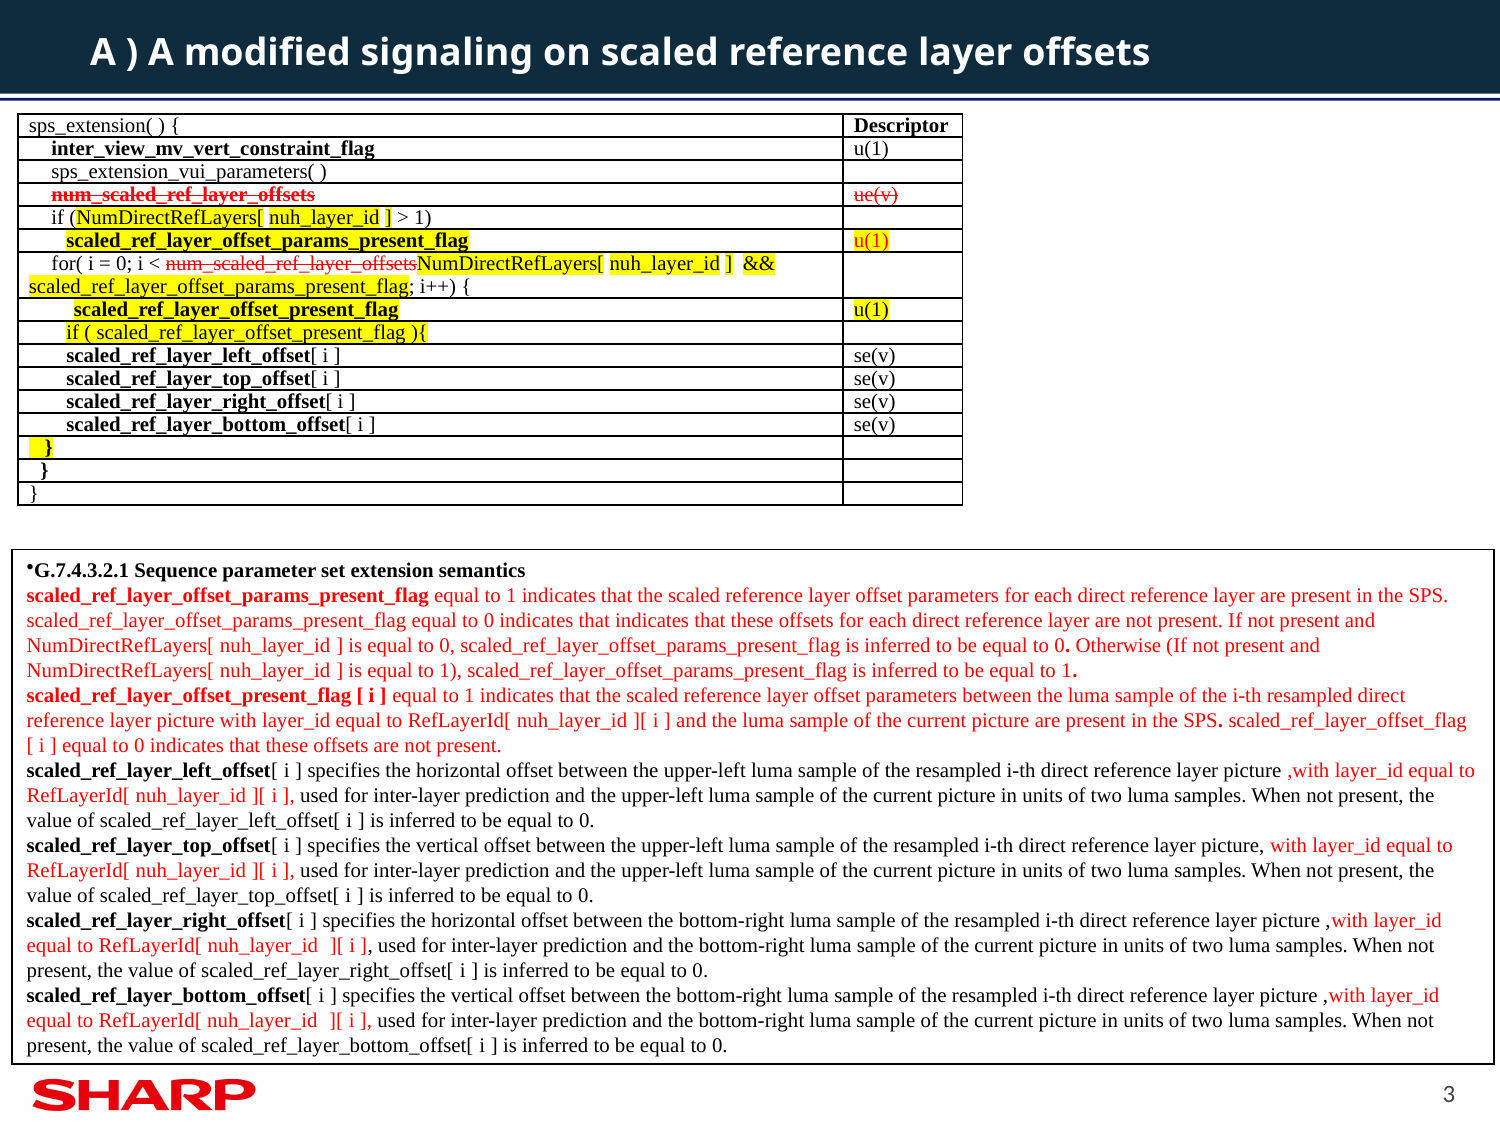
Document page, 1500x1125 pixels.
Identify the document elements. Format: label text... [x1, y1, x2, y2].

slide_number 3 [1345, 1064, 1467, 1108]
table_header sps_extension( ) { [19, 115, 842, 136]
table_cell } [19, 483, 842, 504]
table_cell num_scaled_ref_layer_offsets [19, 184, 842, 205]
table_cell if (NumDirectRefLayers[ nuh_layer_id ] > 1) [19, 207, 842, 228]
table_cell u(1) [844, 230, 962, 251]
table_cell scaled_ref_layer_offset_present_flag [19, 299, 842, 320]
table_cell } [19, 437, 842, 458]
table_cell [844, 483, 962, 504]
table_cell u(1) [844, 138, 962, 159]
table_cell u(1) [844, 299, 962, 320]
table_cell se(v) [844, 391, 962, 412]
table_cell if ( scaled_ref_layer_offset_present_flag ){ [19, 322, 842, 343]
table_cell ue(v) [844, 184, 962, 205]
table_cell se(v) [844, 414, 962, 435]
table_cell sps_extension_vui_parameters( ) [19, 161, 842, 182]
table_cell se(v) [844, 345, 962, 366]
table_header Descriptor [844, 115, 962, 136]
table_cell } [19, 460, 842, 481]
title A ) A modified signaling on scaled reference layer offsets [74, 15, 1426, 85]
table_cell [844, 460, 962, 481]
table_cell scaled_ref_layer_right_offset[ i ] [19, 391, 842, 412]
picture [17, 1064, 271, 1125]
table_cell [844, 207, 962, 228]
table_cell [844, 253, 962, 297]
text_box G.7.4.3.2.1 Sequence parameter set extension semantics scaled_ref_layer_offset_params_present_flag equal to 1 indicates that the scaled reference layer offset parameters for each direct reference layer are present in the SPS. scaled_ref_layer_offset_params_present_flag equal to 0 indicates that indicates that these offsets for each direct reference layer are not present. If not present and NumDirectRefLayers[ nuh_layer_id ] is equal to 0, scaled_ref_layer_offset_params_present_flag is inferred to be equal to 0. Otherwise (If not present and NumDirectRefLayers[ nuh_layer_id ] is equal to 1), scaled_ref_layer_offset_params_present_flag is inferred to be equal to 1. scaled_ref_layer_offset_present_flag [ i ] equal to 1 indicates that the scaled reference layer offset parameters between the luma sample of the i-th resampled direct reference layer picture with layer_id equal to RefLayerId[ nuh_layer_id ][ i ] and the luma sample of the current picture are present in the SPS. scaled_ref_layer_offset_flag [ i ] equal to 0 indicates that these offsets are not present. scaled_ref_layer_left_offset[ i ] specifies the horizontal offset between the upper-left luma sample of the resampled i-th direct reference layer picture ,with layer_id equal to RefLayerId[ nuh_layer_id ][ i ], used for inter-layer prediction and the upper-left luma sample of the current picture in units of two luma samples. When not present, the value of scaled_ref_layer_left_offset[ i ] is inferred to be equal to 0. scaled_ref_layer_top_offset[ i ] specifies the vertical offset between the upper-left luma sample of the resampled i-th direct reference layer picture, with layer_id equal to RefLayerId[ nuh_layer_id ][ i ], used for inter-layer prediction and the upper-left luma sample of the current picture in units of two luma samples. When not present, the value of scaled_ref_layer_top_offset[ i ] is inferred to be equal to 0. scaled_ref_layer_right_offset[ i ] specifies the horizontal offset between the bottom-right luma sample of the resampled i-th direct reference layer picture ,with layer_id equal to RefLayerId[ nuh_layer_id ][ i ], used for inter-layer prediction and the bottom-right luma sample of the current picture in units of two luma samples. When not present, the value of scaled_ref_layer_right_offset[ i ] is inferred to be equal to 0. scaled_ref_layer_bottom_offset[ i ] specifies the vertical offset between the bottom-right luma sample of the resampled i-th direct reference layer picture ,with layer_id equal to RefLayerId[ nuh_layer_id ][ i ], used for inter-layer prediction and the bottom-right luma sample of the current picture in units of two luma samples. When not present, the value of scaled_ref_layer_bottom_offset[ i ] is inferred to be equal to 0. [11, 549, 1495, 1064]
table_cell [844, 437, 962, 458]
table_cell for( i = 0; i < num_scaled_ref_layer_offsetsNumDirectRefLayers[ nuh_layer_id ] && scaled_ref_layer_offset_params_present_flag; i++) { [19, 253, 842, 297]
table_cell scaled_ref_layer_offset_params_present_flag [19, 230, 842, 251]
table_cell scaled_ref_layer_left_offset[ i ] [19, 345, 842, 366]
table_cell inter_view_mv_vert_constraint_flag [19, 138, 842, 159]
table_cell scaled_ref_layer_bottom_offset[ i ] [19, 414, 842, 435]
table_cell scaled_ref_layer_top_offset[ i ] [19, 368, 842, 389]
table_cell se(v) [844, 368, 962, 389]
table_cell [844, 322, 962, 343]
table_cell [844, 161, 962, 182]
